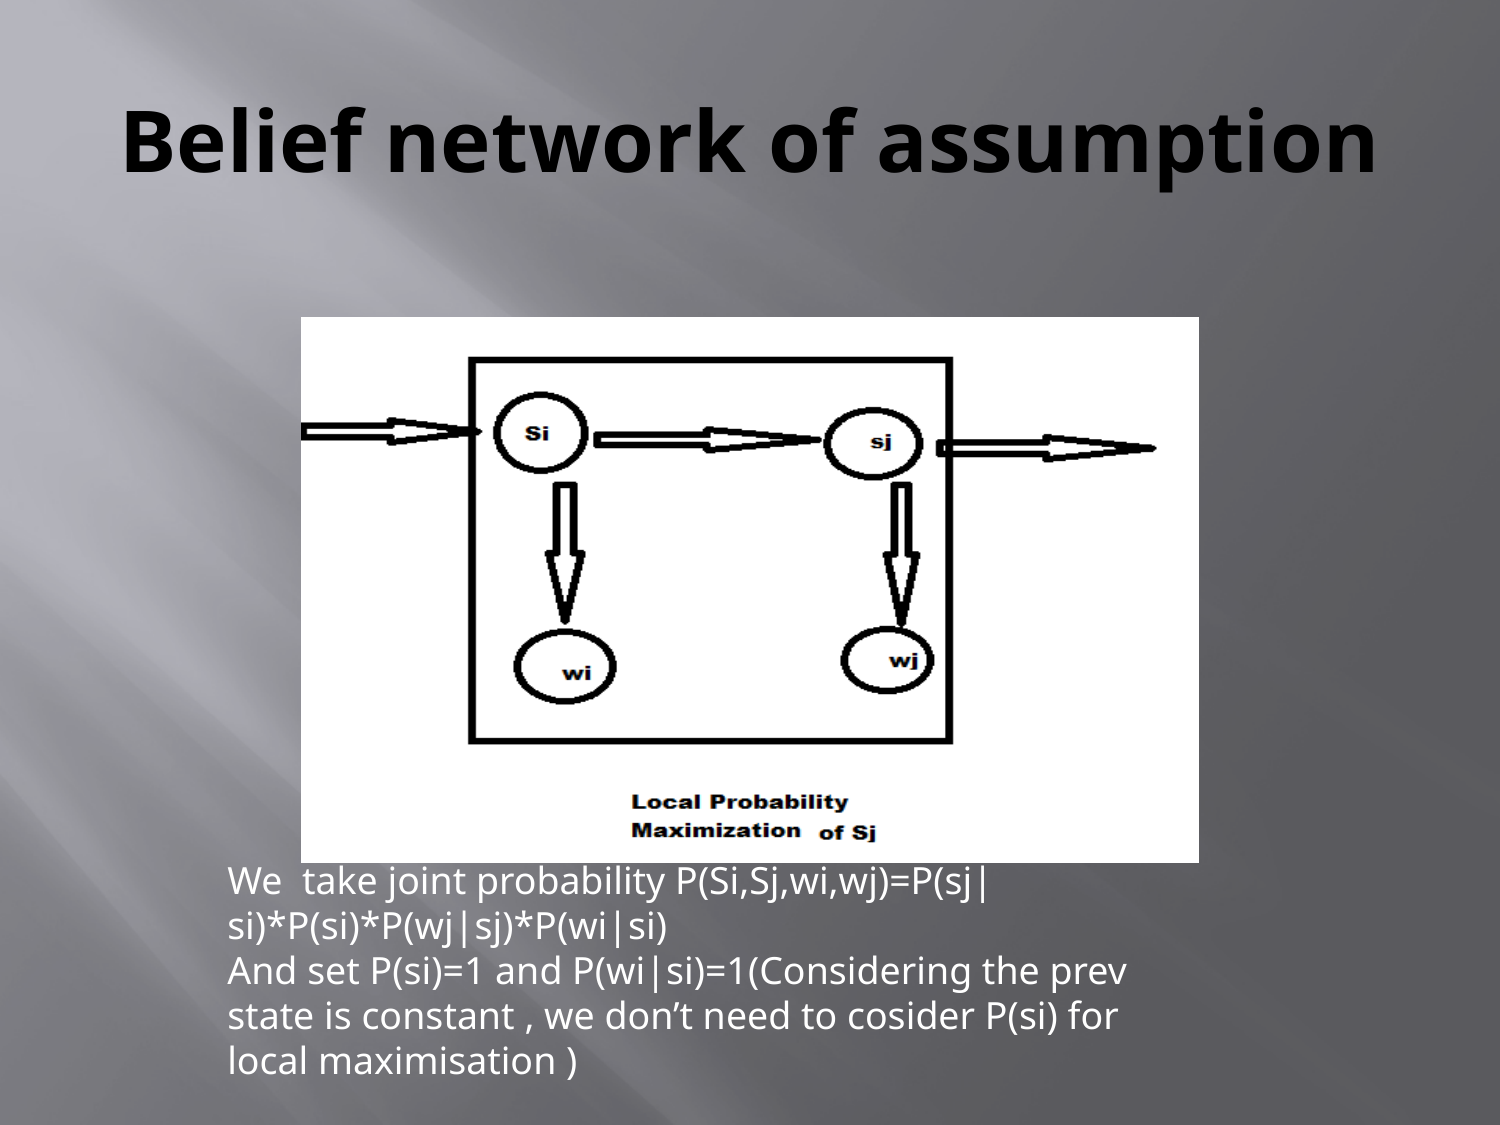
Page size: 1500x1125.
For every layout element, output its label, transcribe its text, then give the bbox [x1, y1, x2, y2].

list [301, 317, 1199, 863]
text_box We take joint probability P(Si,Sj,wi,wj)=P(sj|si)*P(si)*P(wj|sj)*P(wi|si) And set P(si)=1 and P(wi|si)=1(Considering the prev state is constant , we don’t need to cosider P(si) for local maximisation ) [212, 849, 1213, 1090]
title Belief network of assumption [75, 45, 1425, 233]
